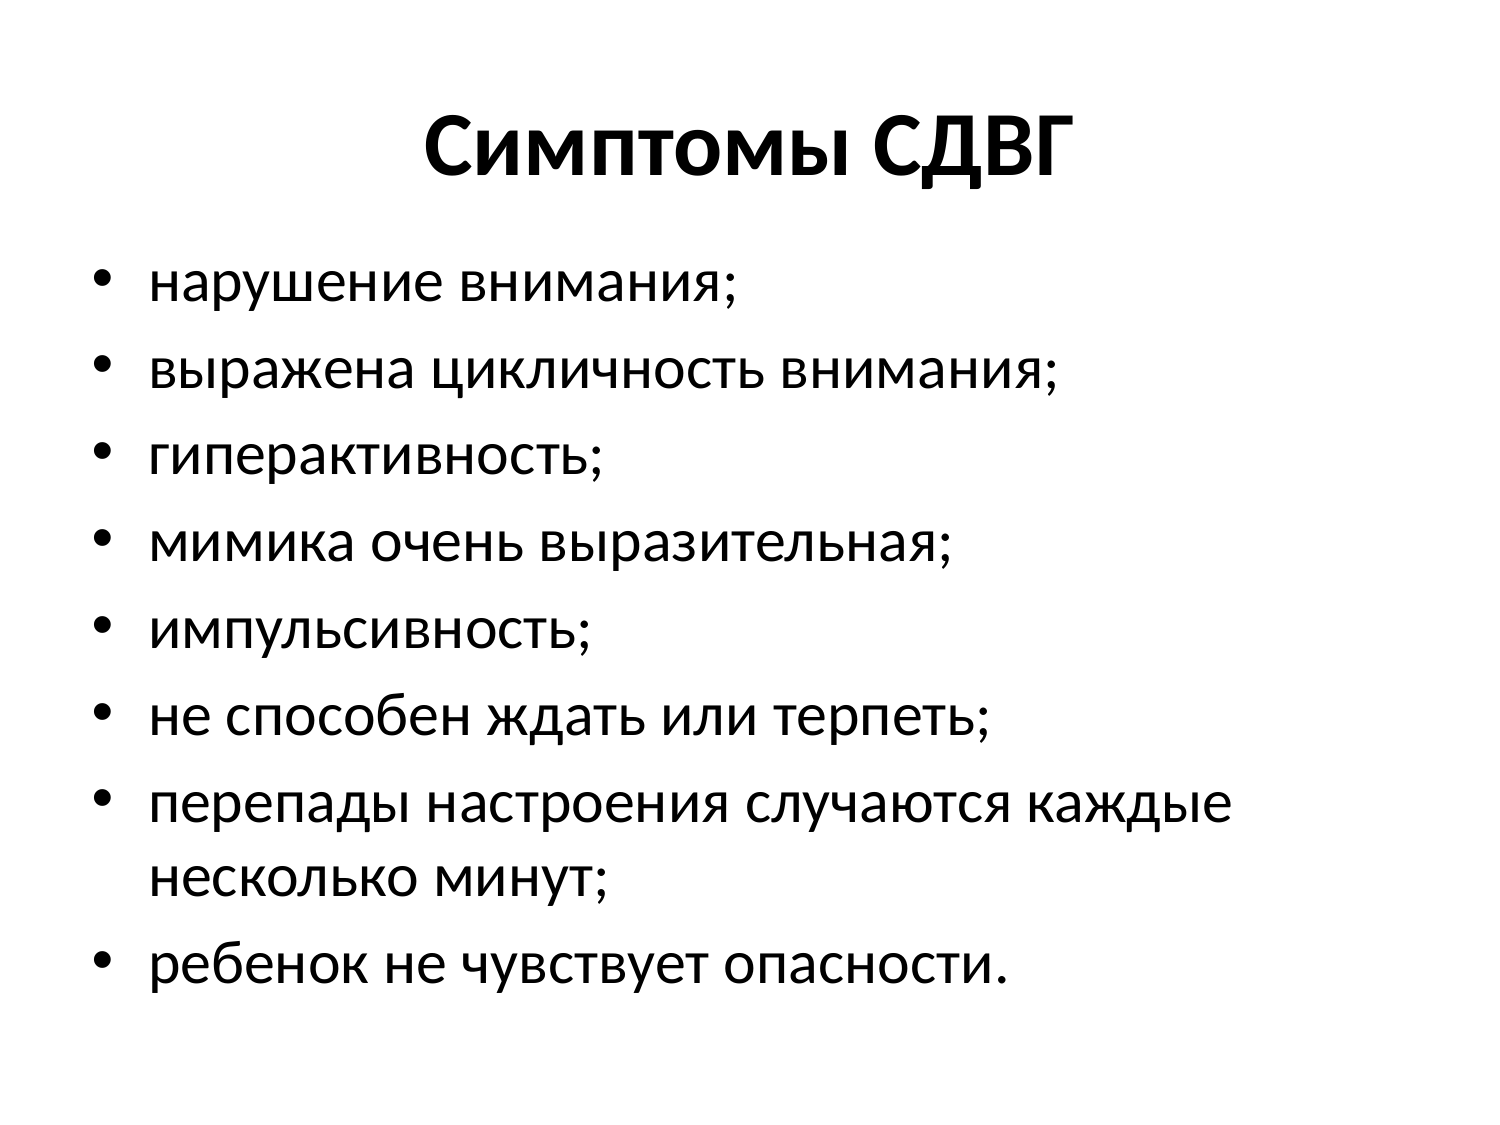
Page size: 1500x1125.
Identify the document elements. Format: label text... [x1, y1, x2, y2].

list нарушение внимания; выражена цикличность внимания; гиперактивность; мимика очень выразительная; импульсивность; не способен ждать или терпеть; перепады настроения случаются каждые несколько минут; ребенок не чувствует опасности. [76, 231, 1427, 1012]
title Симптомы СДВГ [75, 45, 1425, 233]
